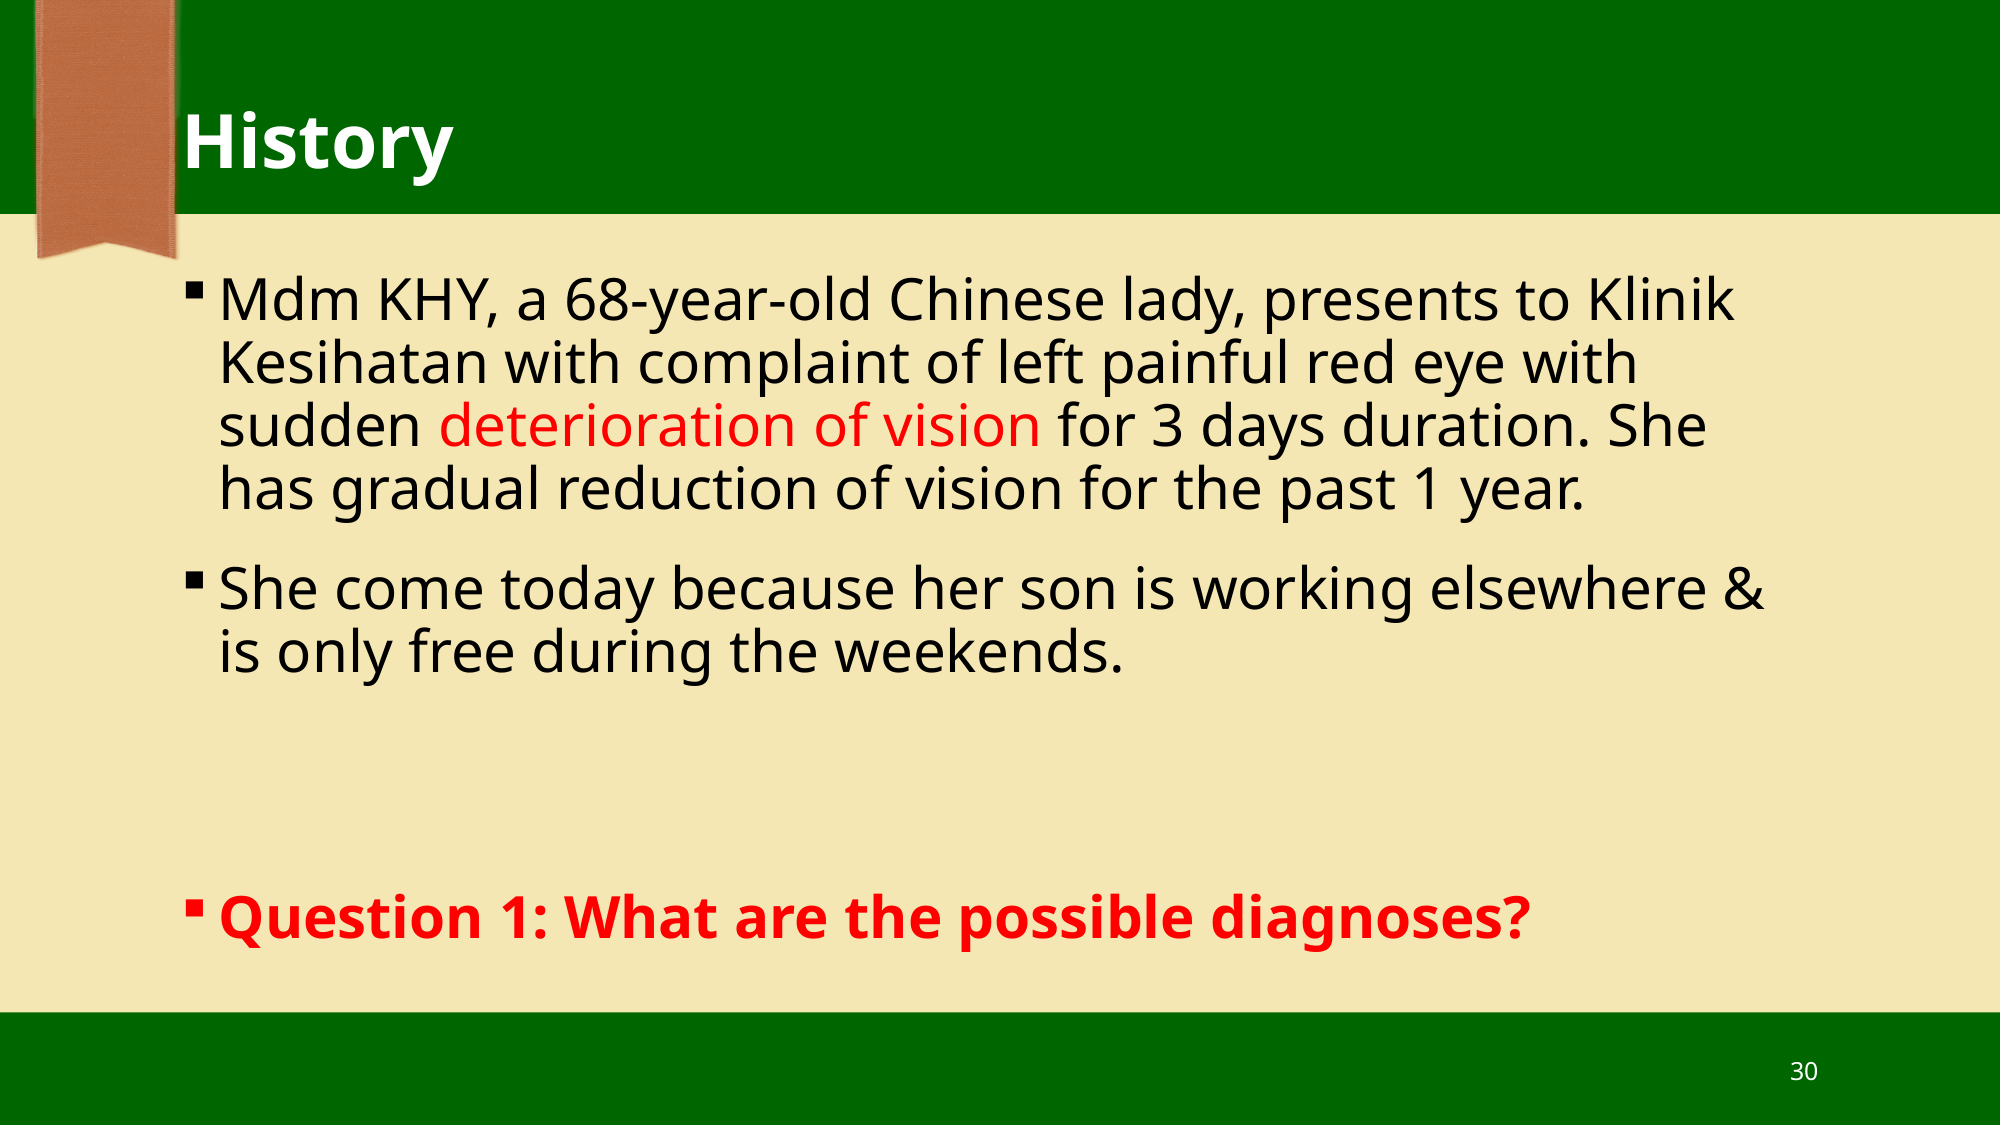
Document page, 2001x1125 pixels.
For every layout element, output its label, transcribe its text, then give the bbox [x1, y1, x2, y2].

list Mdm KHY, a 68-year-old Chinese lady, presents to Klinik Kesihatan with complaint of left painful red eye with sudden deterioration of vision for 3 days duration. She has gradual reduction of vision for the past 1 year. She come today because her son is working elsewhere & is only free during the weekends. Question 1: What are the possible diagnoses? [181, 262, 1819, 982]
slide_number 30 [1518, 1042, 1819, 1103]
title History [181, 12, 1819, 193]
